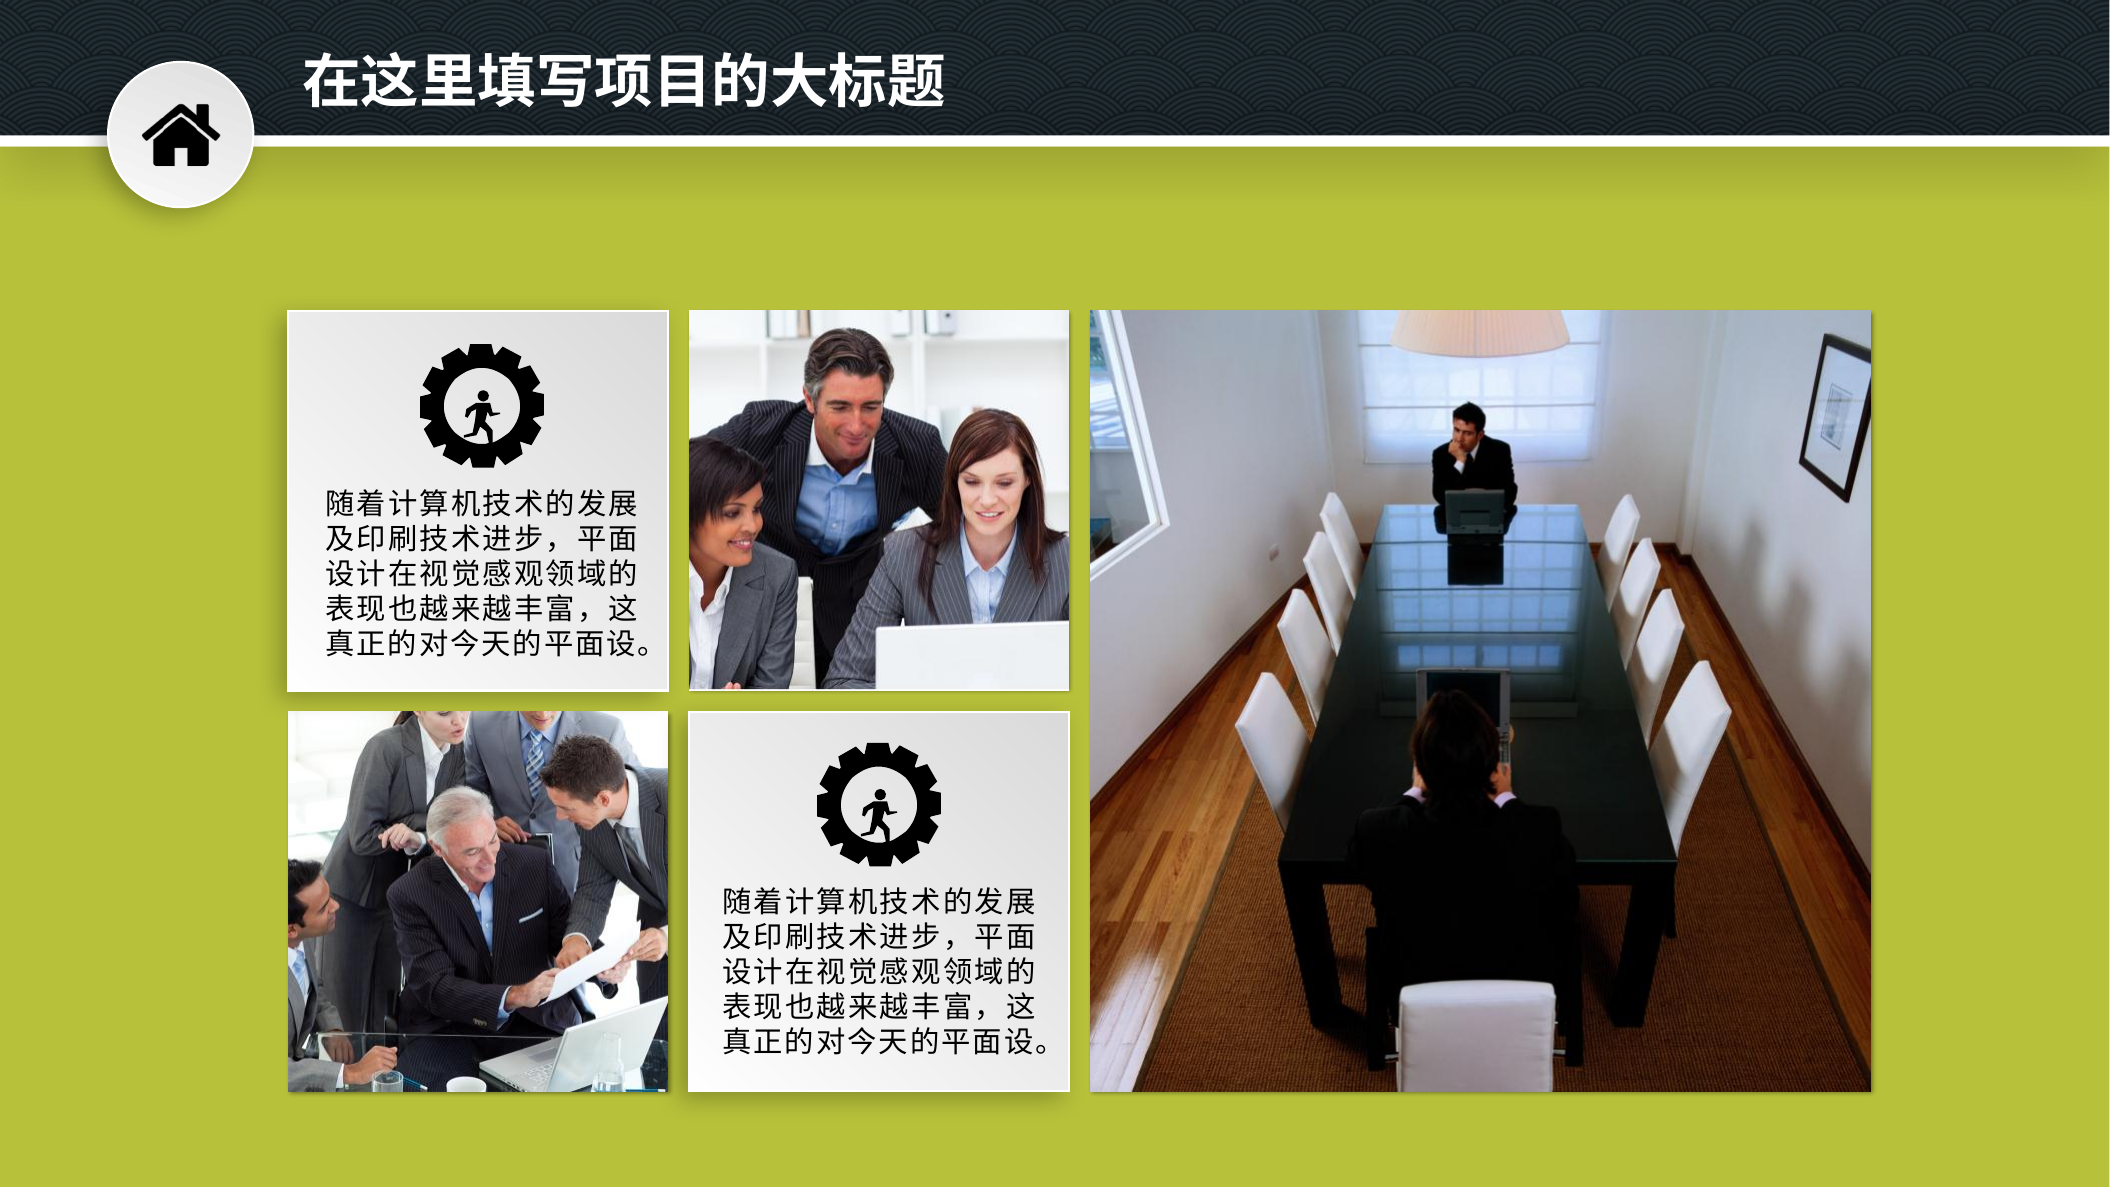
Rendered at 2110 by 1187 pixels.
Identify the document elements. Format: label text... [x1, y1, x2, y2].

text_box [688, 310, 1070, 692]
text_box [287, 711, 669, 1092]
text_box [288, 310, 668, 691]
text_box 在这里填写项目的大标题 [276, 36, 972, 122]
picture [0, 0, 2110, 1187]
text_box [107, 61, 254, 208]
text_box [1089, 310, 1872, 1093]
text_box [689, 711, 1069, 1092]
